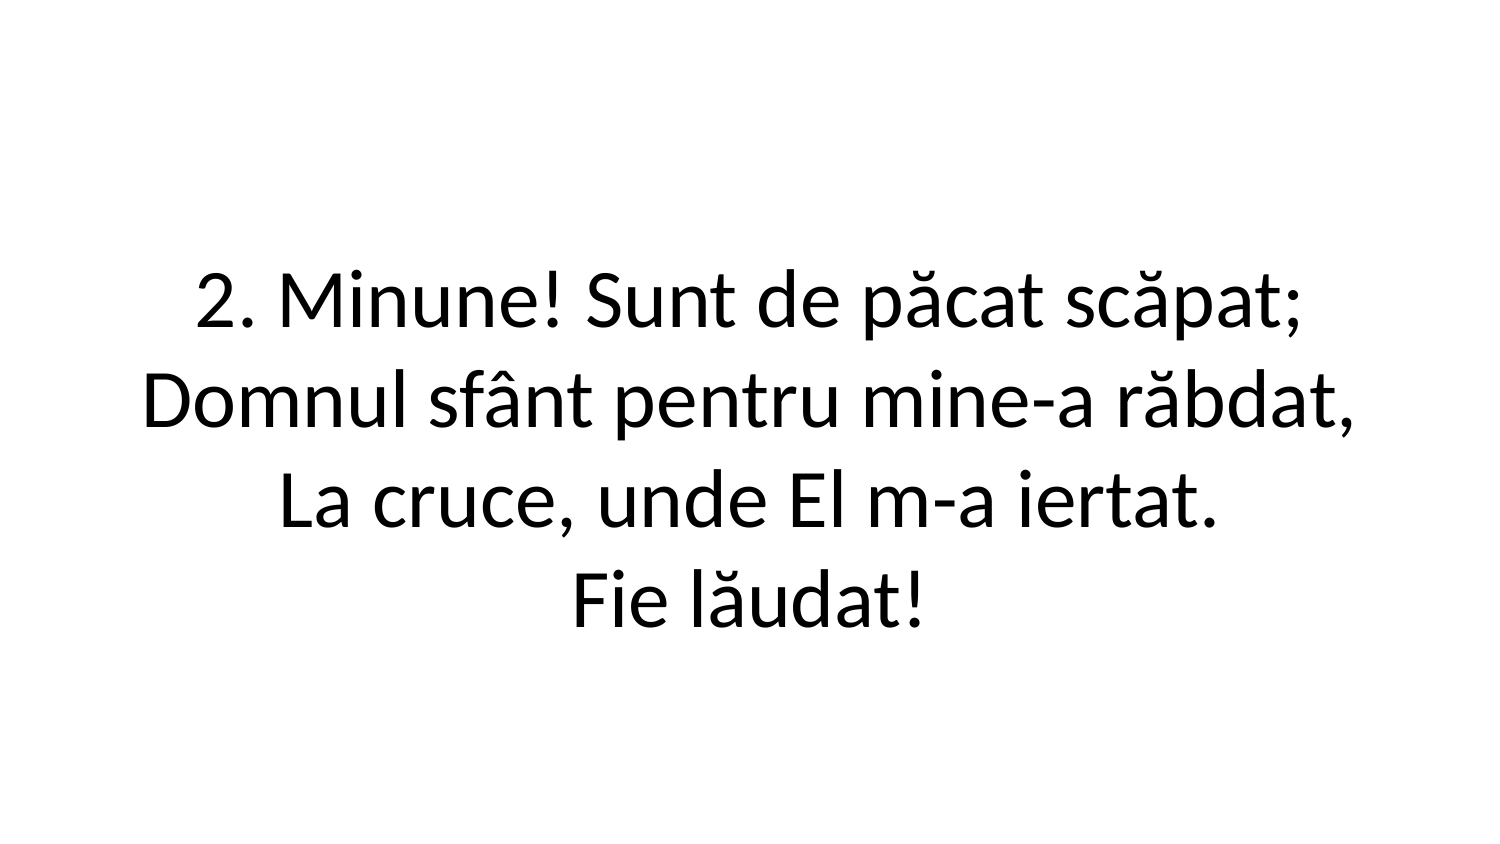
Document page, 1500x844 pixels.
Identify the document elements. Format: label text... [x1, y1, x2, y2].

text_box 2. Minune! Sunt de păcat scăpat; Domnul sfânt pentru mine-a răbdat, La cruce, unde El m-a iertat. Fie lăudat! [126, 192, 1374, 652]
